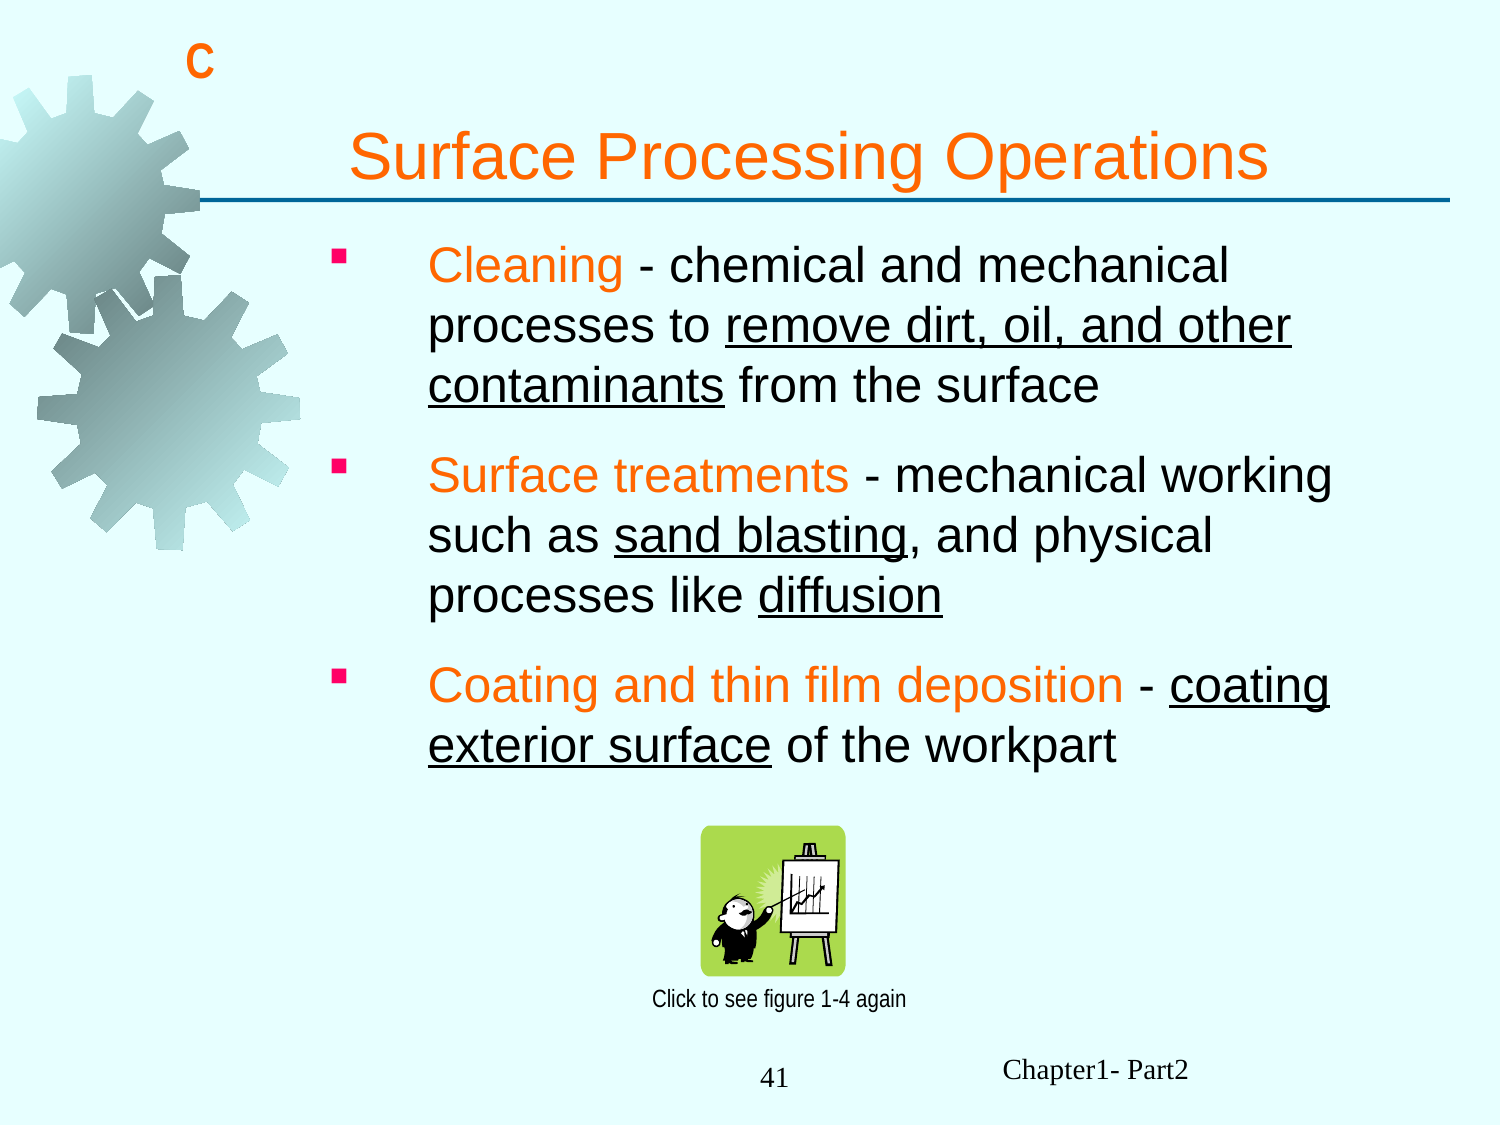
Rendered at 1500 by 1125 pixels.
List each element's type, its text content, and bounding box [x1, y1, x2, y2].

slide_number 41 [599, 1050, 951, 1125]
text_box Click to see figure 1-4 again [637, 975, 922, 1020]
picture [699, 824, 847, 978]
footer Chapter1- Part2 [987, 1042, 1463, 1122]
text_box C [170, 21, 230, 97]
list Cleaning - chemical and mechanical processes to remove dirt, oil, and other contaminants from the surface Surface treatments - mechanical working such as sand blasting, and physical processes like diffusion Coating and thin film deposition - coating exterior surface of the workpart [312, 224, 1388, 1001]
title Surface Processing Operations [185, 35, 1452, 202]
